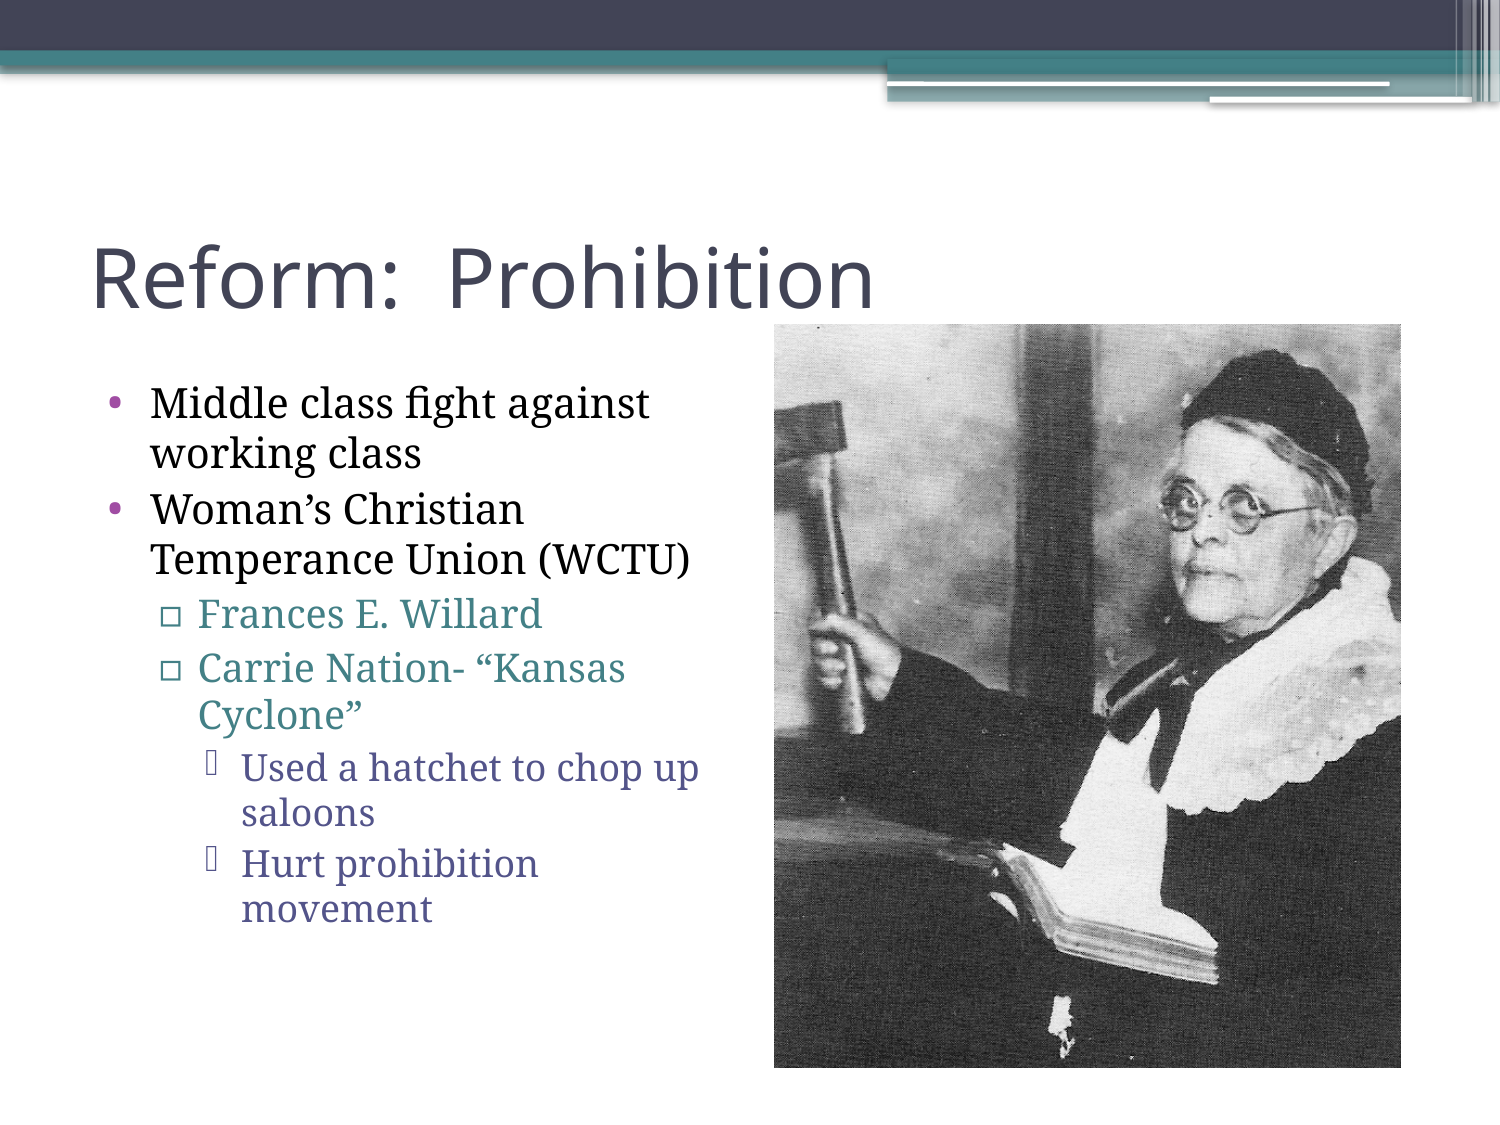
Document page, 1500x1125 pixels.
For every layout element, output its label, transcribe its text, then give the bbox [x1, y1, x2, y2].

title Reform: Prohibition [75, 187, 1425, 363]
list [774, 324, 1401, 1068]
list Middle class fight against working class Woman’s Christian Temperance Union (WCTU) Frances E. Willard Carrie Nation- “Kansas Cyclone” Used a hatchet to chop up saloons Hurt prohibition movement [75, 368, 738, 1112]
